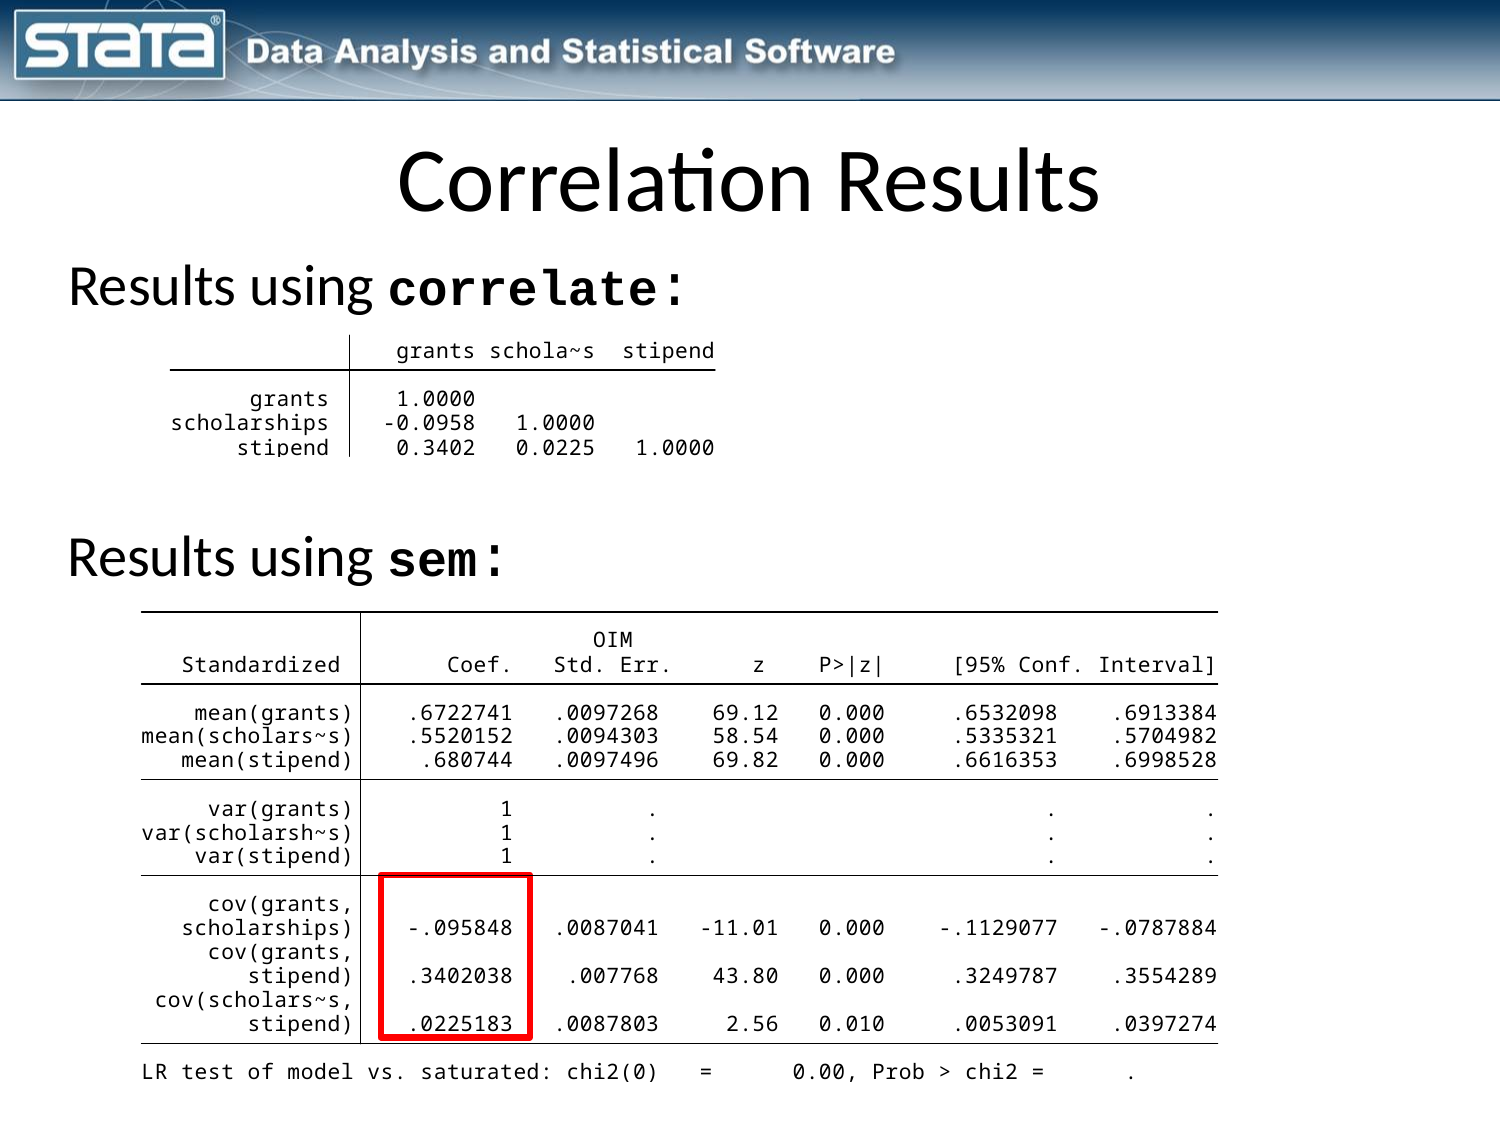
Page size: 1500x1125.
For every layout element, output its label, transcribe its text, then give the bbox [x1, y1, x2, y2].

text_box Results using correlate: [53, 239, 708, 324]
picture [137, 600, 1228, 1082]
text_box Results using sem: [52, 510, 527, 596]
picture [0, 0, 1500, 101]
picture [166, 310, 1257, 457]
title Correlation Results [75, 112, 1425, 238]
